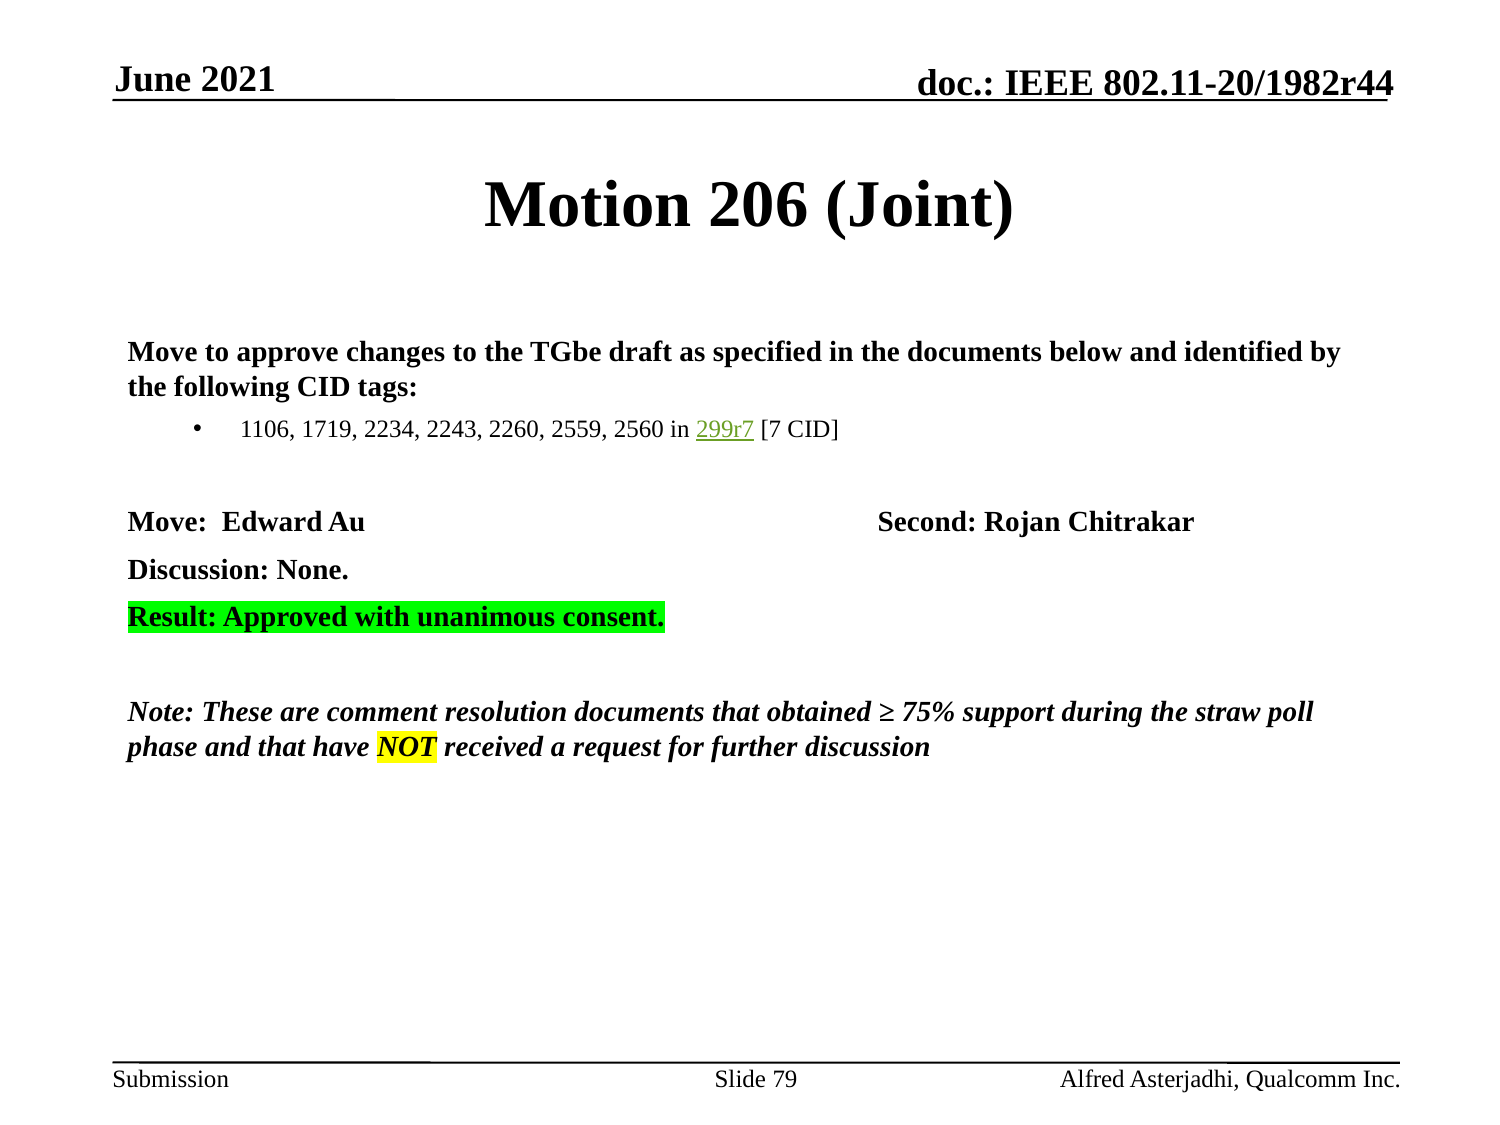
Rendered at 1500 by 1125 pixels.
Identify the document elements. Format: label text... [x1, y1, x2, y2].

slide_number Slide 79 [712, 1061, 800, 1123]
title Motion 206 (Joint) [112, 112, 1388, 288]
footer Alfred Asterjadhi, Qualcomm Inc. [878, 1061, 1402, 1093]
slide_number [114, 54, 423, 100]
list Move to approve changes to the TGbe draft as specified in the documents below and identified by the following CID tags: 1106, 1719, 2234, 2243, 2260, 2559, 2560 in 299r7 [7 CID] Move: Edward Au Second: Rojan Chitrakar Discussion: None. Result: Approved with unanimous consent. Note: These are comment resolution documents that obtained ≥ 75% support during the straw poll phase and that have NOT received a request for further discussion [112, 324, 1388, 1000]
